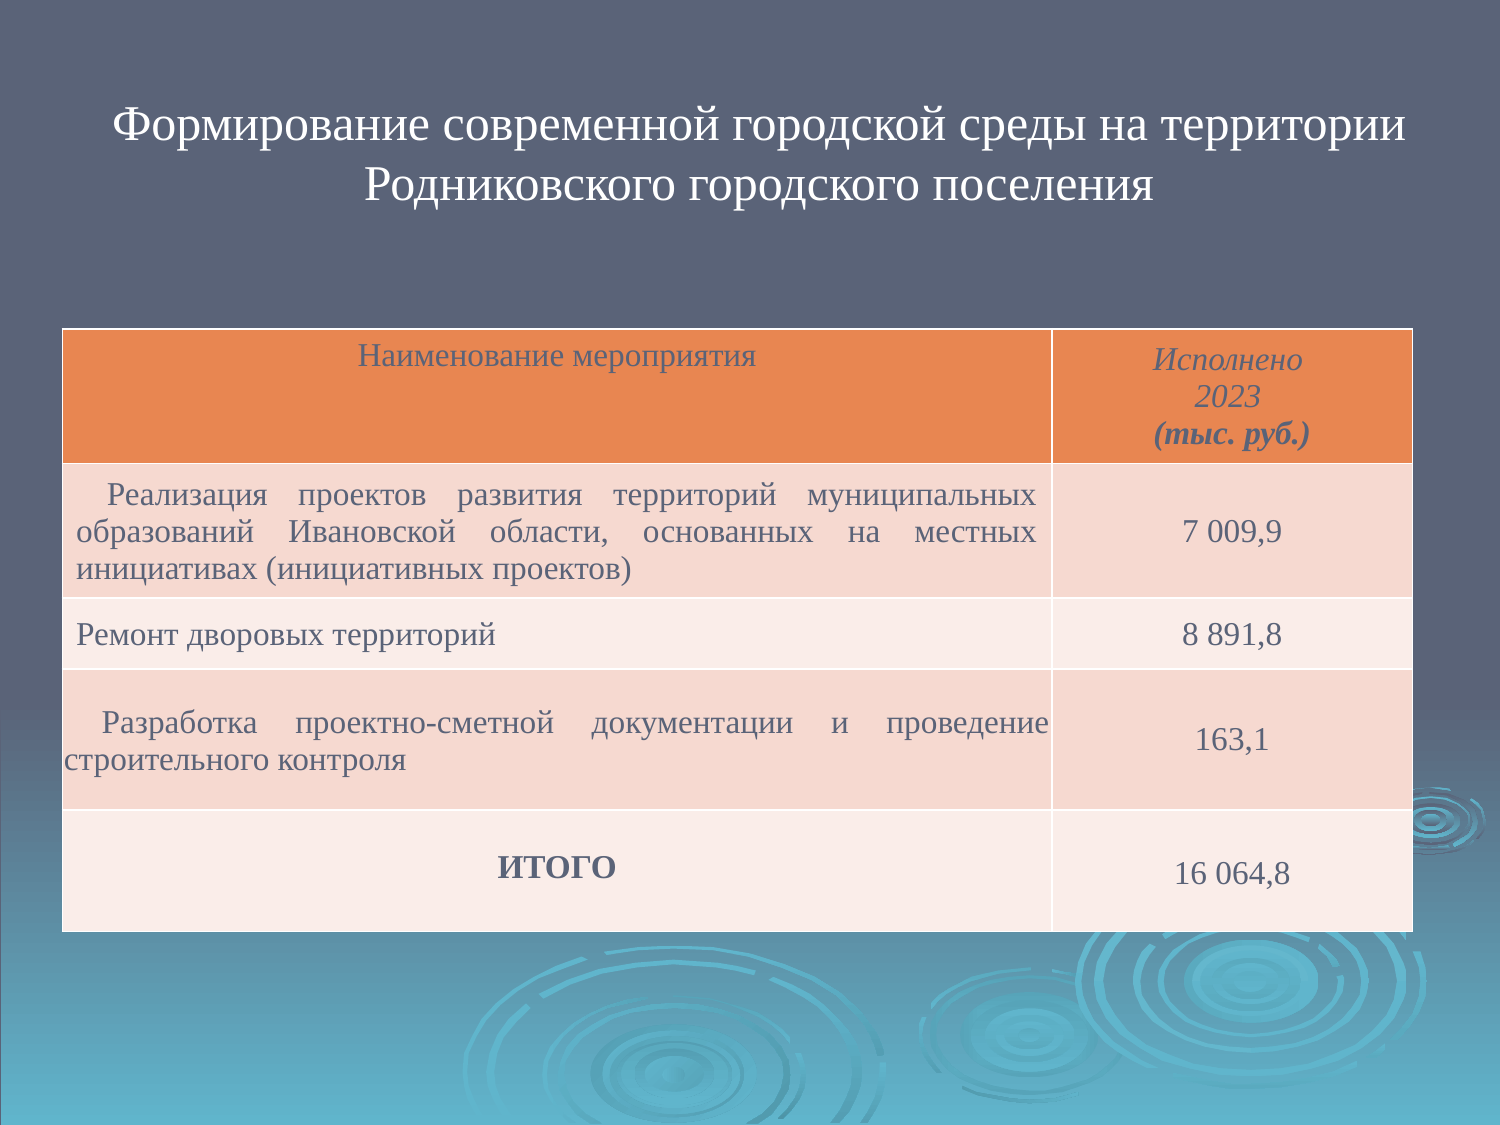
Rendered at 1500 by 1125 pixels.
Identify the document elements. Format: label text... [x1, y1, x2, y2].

text_box Формирование современной городской среды на территории Родниковского городского поселения [76, 82, 1442, 218]
table_header Наименование мероприятия [63, 330, 1051, 463]
table_cell 7 009,9 [1053, 464, 1412, 597]
table_cell 8 891,8 [1053, 599, 1412, 668]
table_cell Ремонт дворовых территорий [63, 599, 1051, 668]
table_cell 16 064,8 [1053, 811, 1412, 931]
table_header Исполнено 2023 (тыс. руб.) [1053, 330, 1412, 463]
table_cell 163,1 [1053, 670, 1412, 809]
table_cell Разработка проектно-сметной документации и проведение строительного контроля [63, 670, 1051, 809]
table_cell ИТОГО [63, 811, 1051, 931]
table_cell Реализация проектов развития территорий муниципальных образований Ивановской области, основанных на местных инициативах (инициативных проектов) [63, 464, 1051, 597]
